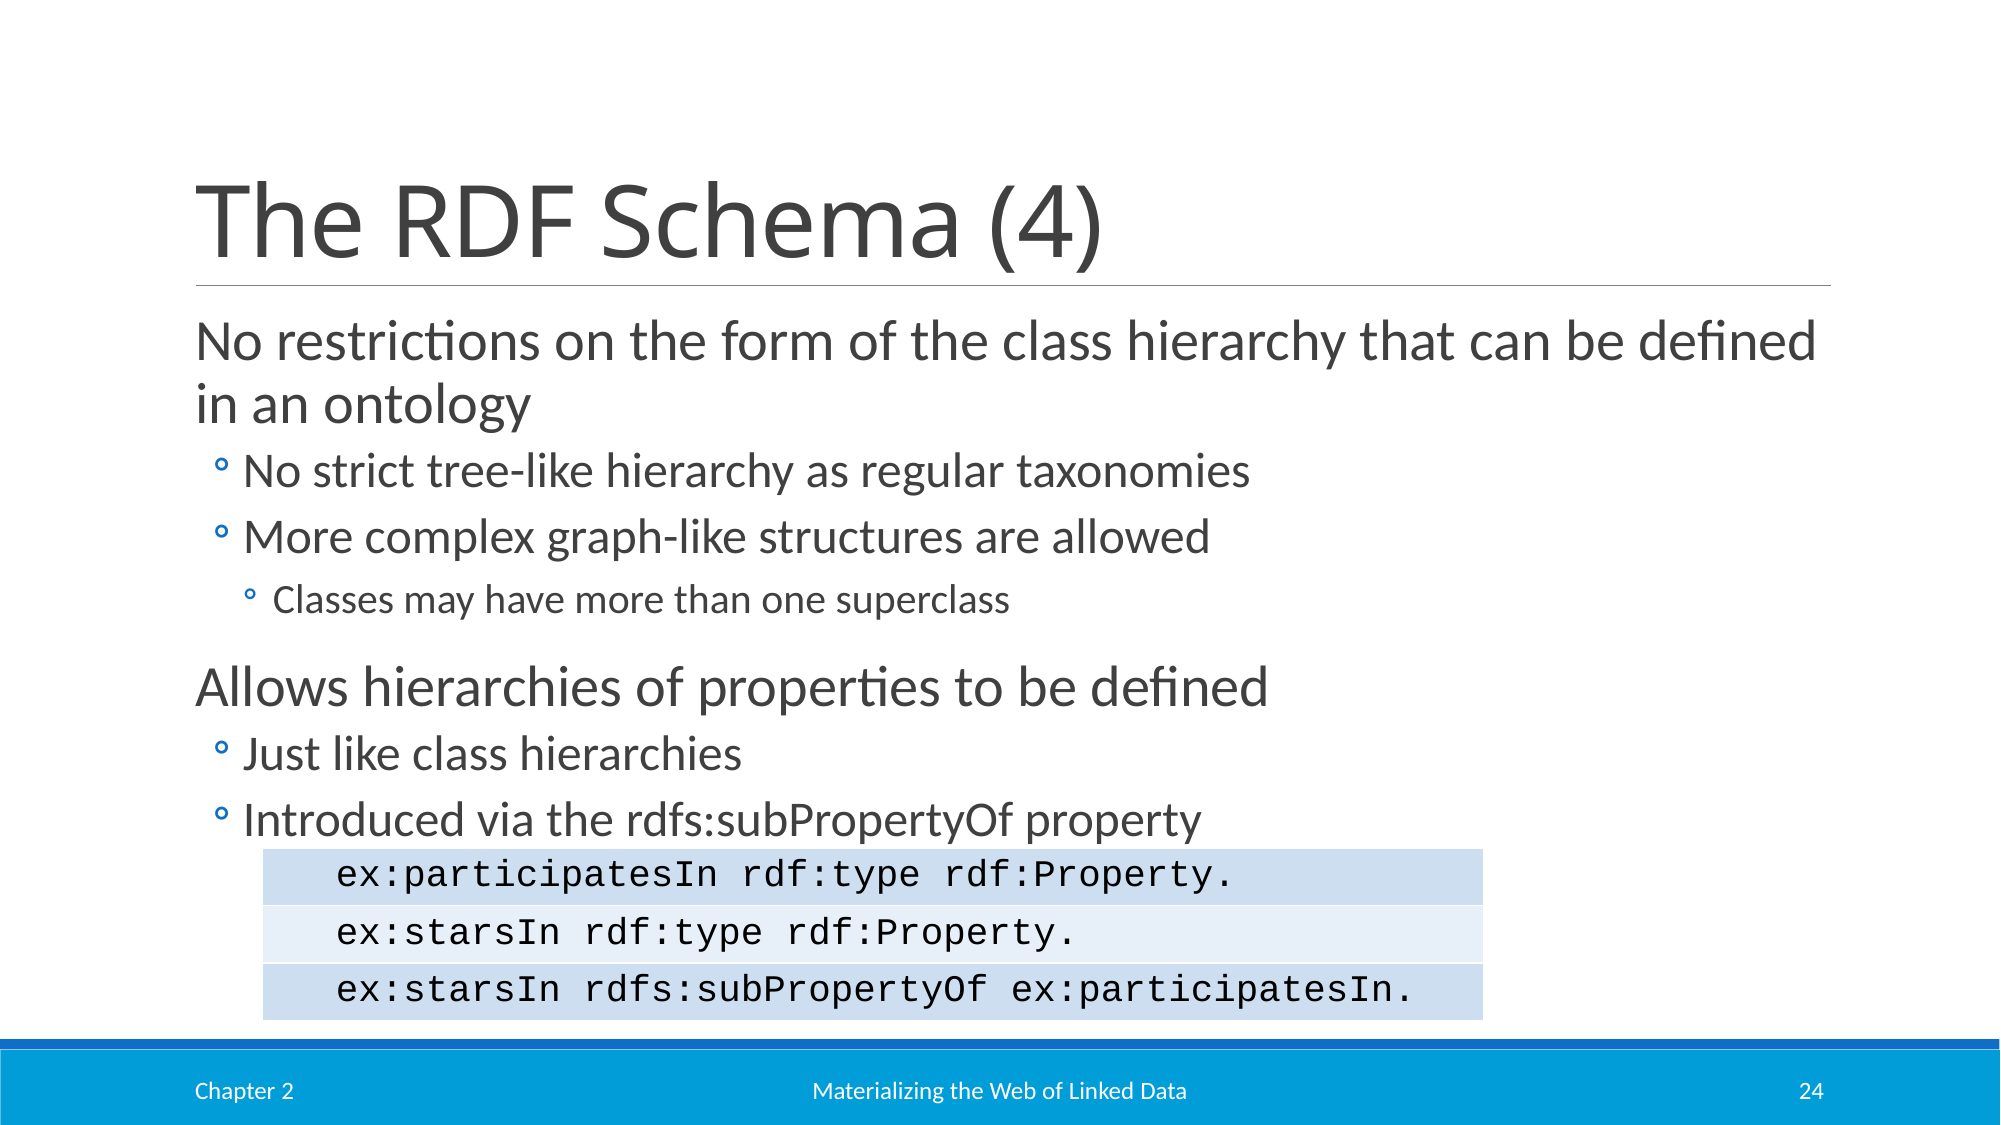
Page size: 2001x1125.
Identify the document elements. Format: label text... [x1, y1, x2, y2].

footer Materializing the Web of Linked Data [604, 1059, 1396, 1120]
list No restrictions on the form of the class hierarchy that can be defined in an ontology No strict tree-like hierarchy as regular taxonomies More complex graph-like structures are allowed Classes may have more than one superclass Allows hierarchies of properties to be defined Just like class hierarchies Introduced via the rdfs:subPropertyOf property [180, 302, 1830, 963]
title The RDF Schema (4) [180, 47, 1830, 285]
slide_number 24 [1624, 1059, 1840, 1120]
table_header ex:participatesIn rdf:type rdf:Property. [263, 849, 1483, 905]
table_cell ex:starsIn rdfs:subPropertyOf ex:participatesIn. [263, 964, 1483, 1020]
table_cell ex:starsIn rdf:type rdf:Property. [263, 906, 1483, 962]
slide_number Chapter 2 [180, 1059, 586, 1120]
